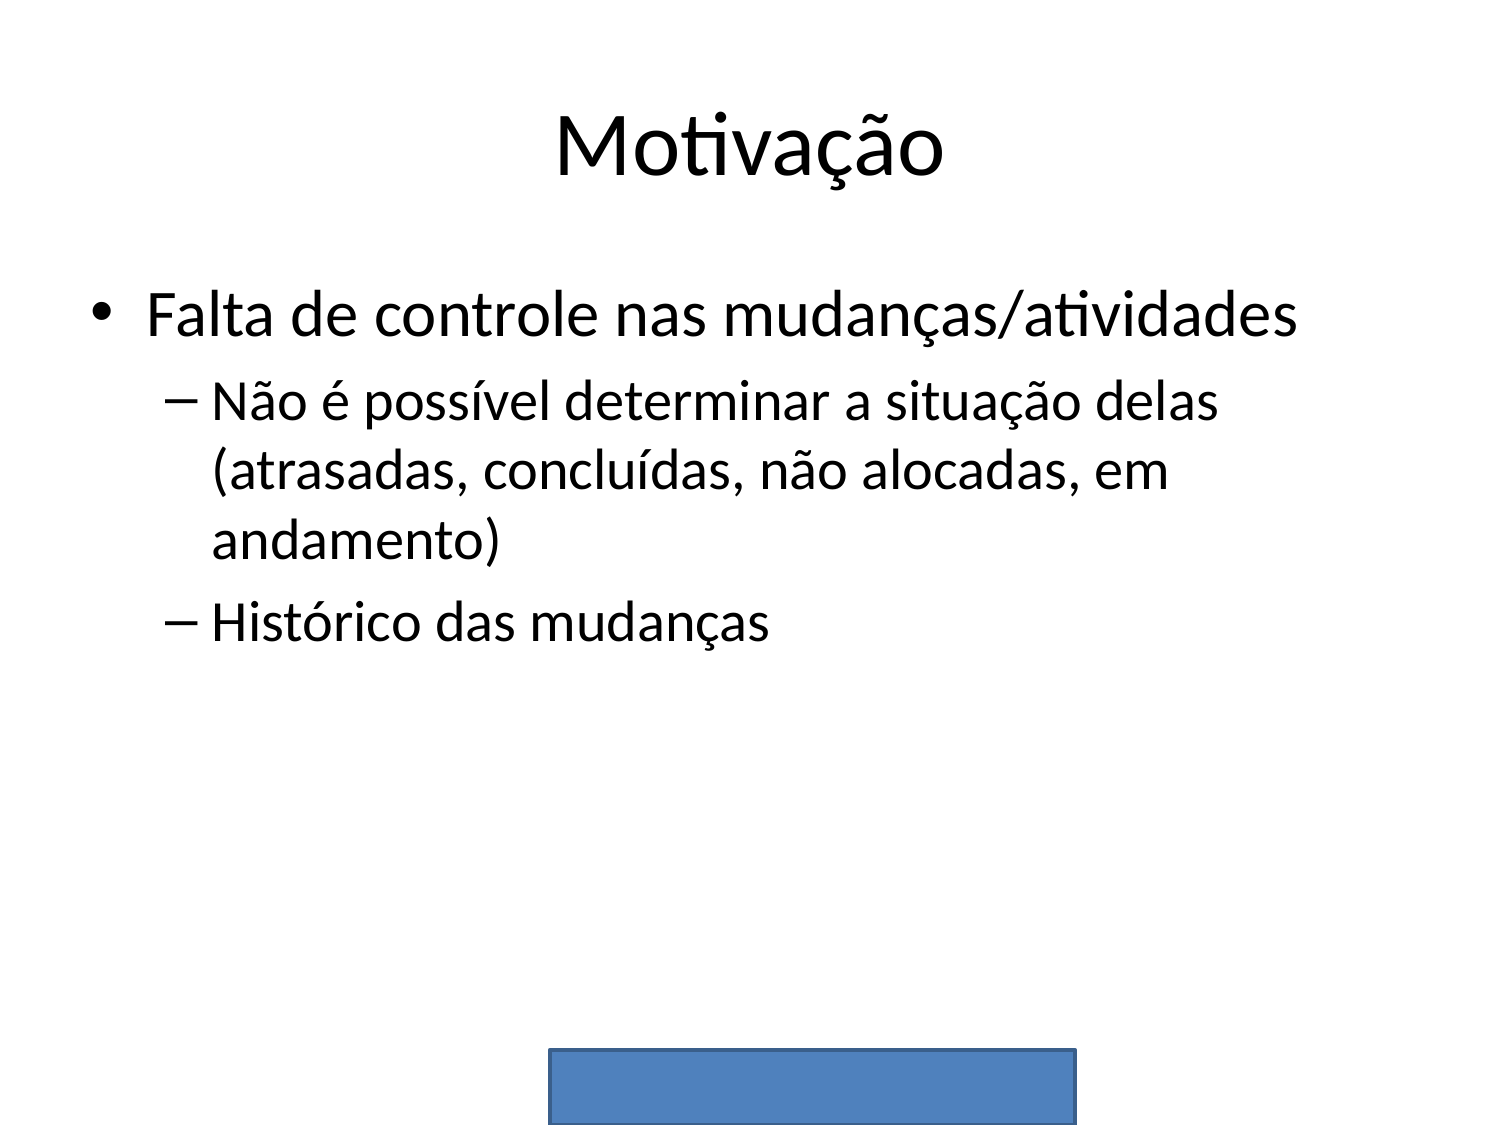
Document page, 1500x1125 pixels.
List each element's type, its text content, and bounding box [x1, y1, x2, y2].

title Motivação [75, 45, 1425, 233]
list Falta de controle nas mudanças/atividades Não é possível determinar a situação delas (atrasadas, concluídas, não alocadas, em andamento) Histórico das mudanças [75, 262, 1425, 1005]
text_box [548, 1048, 1077, 1125]
